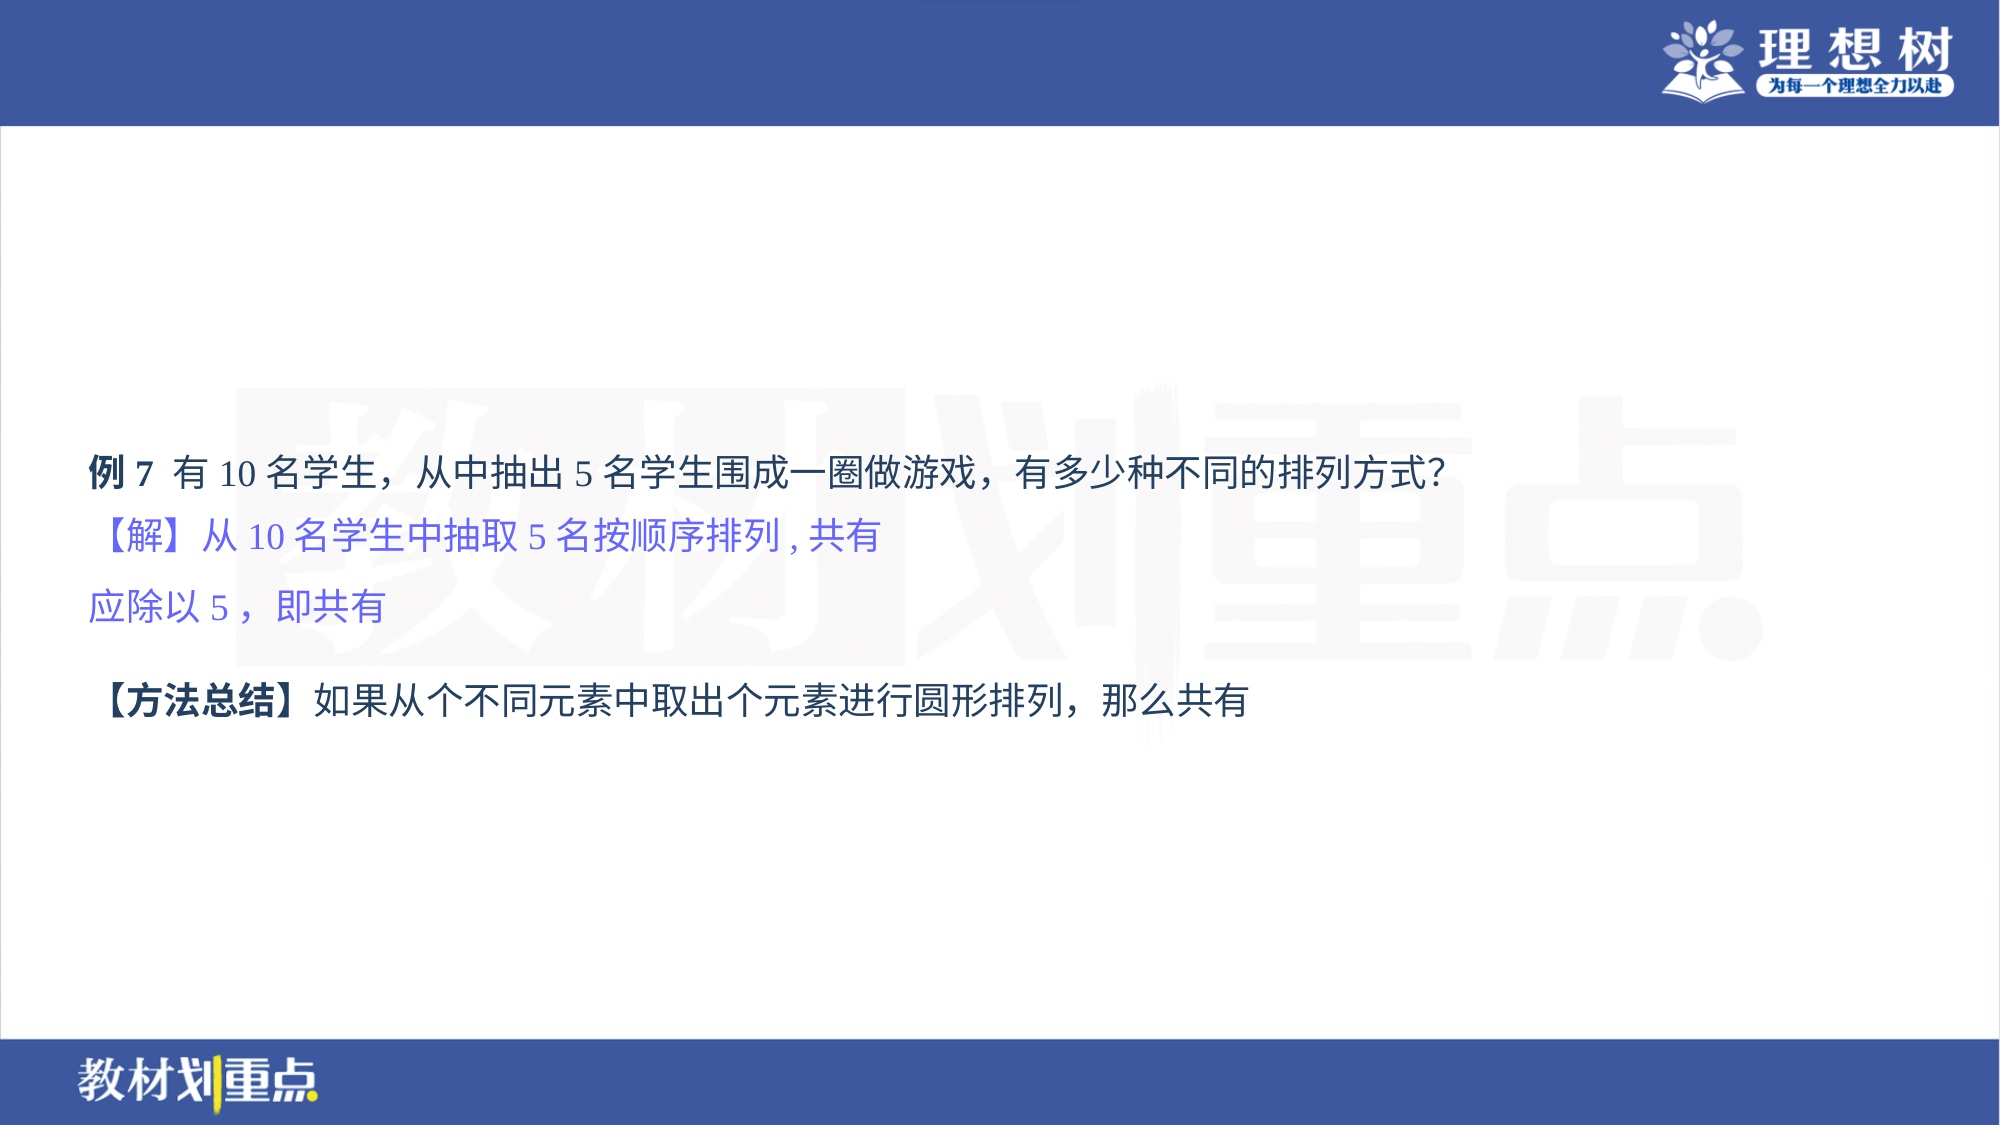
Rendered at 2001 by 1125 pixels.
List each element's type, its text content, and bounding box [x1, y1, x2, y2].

picture [0, 0, 2000, 1125]
text_box 例7 有10名学生，从中抽出5名学生围成一圈做游戏，有多少种不同的排列方式？ [88, 427, 1911, 487]
